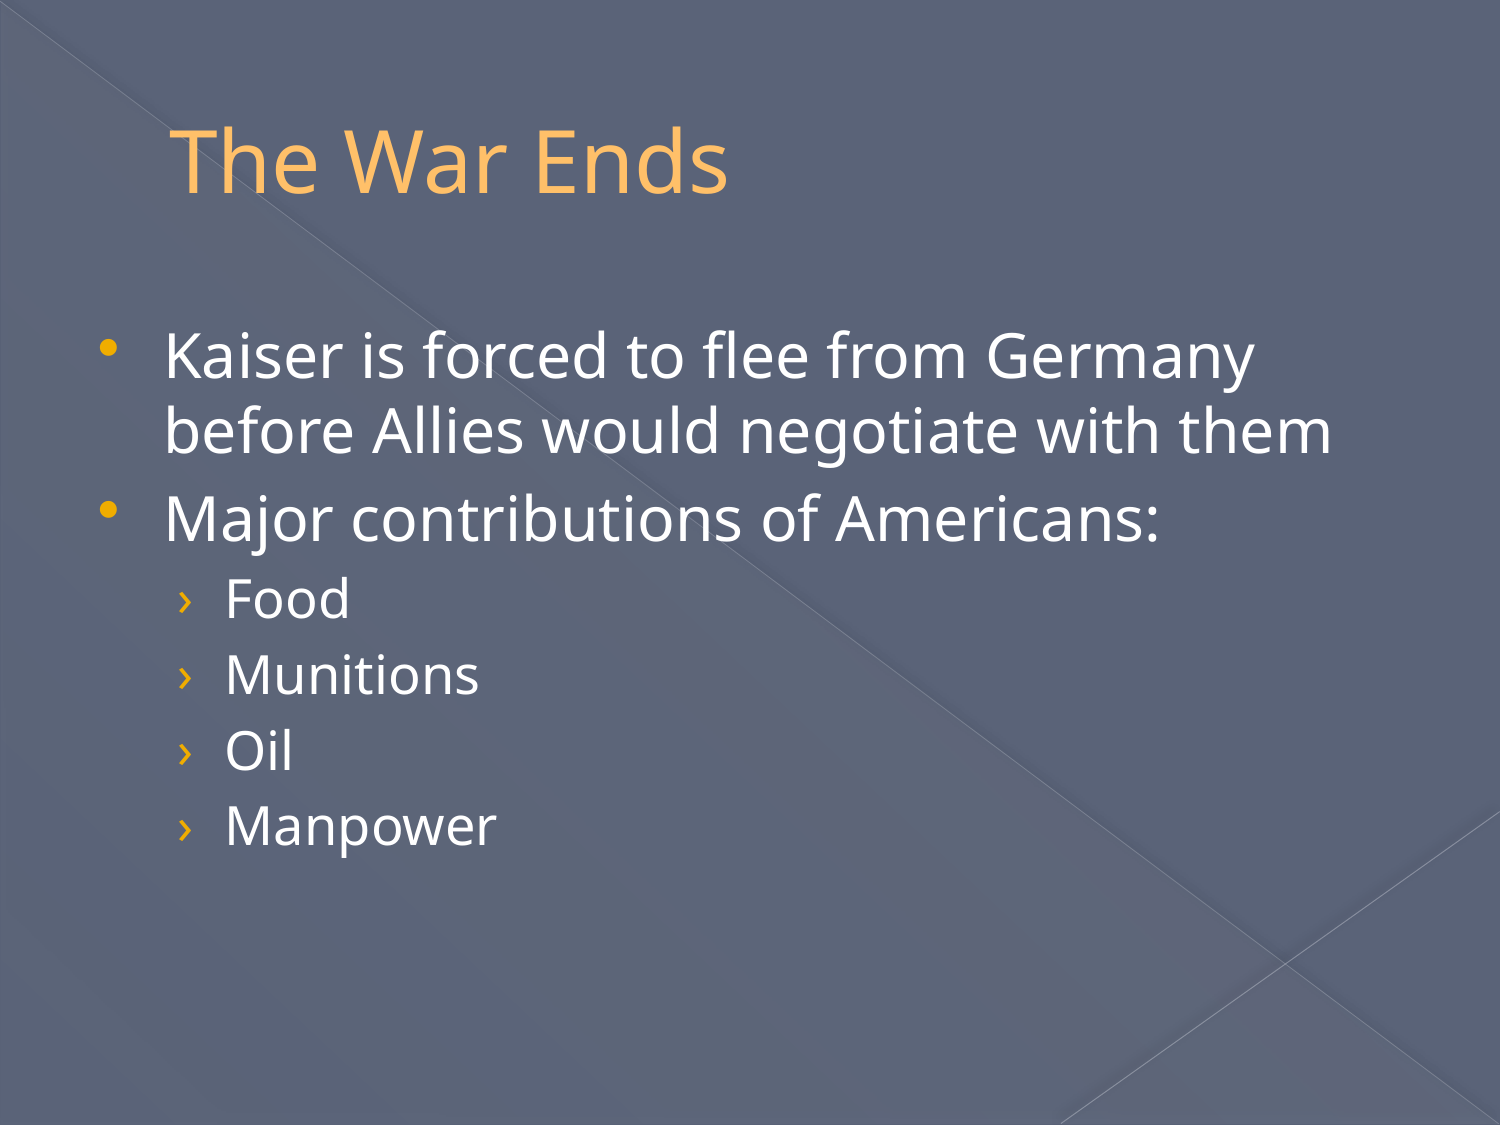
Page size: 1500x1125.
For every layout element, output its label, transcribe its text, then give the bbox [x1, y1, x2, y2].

title The War Ends [75, 43, 1425, 274]
list Kaiser is forced to flee from Germany before Allies would negotiate with them Major contributions of Americans: Food Munitions Oil Manpower [75, 308, 1425, 1059]
